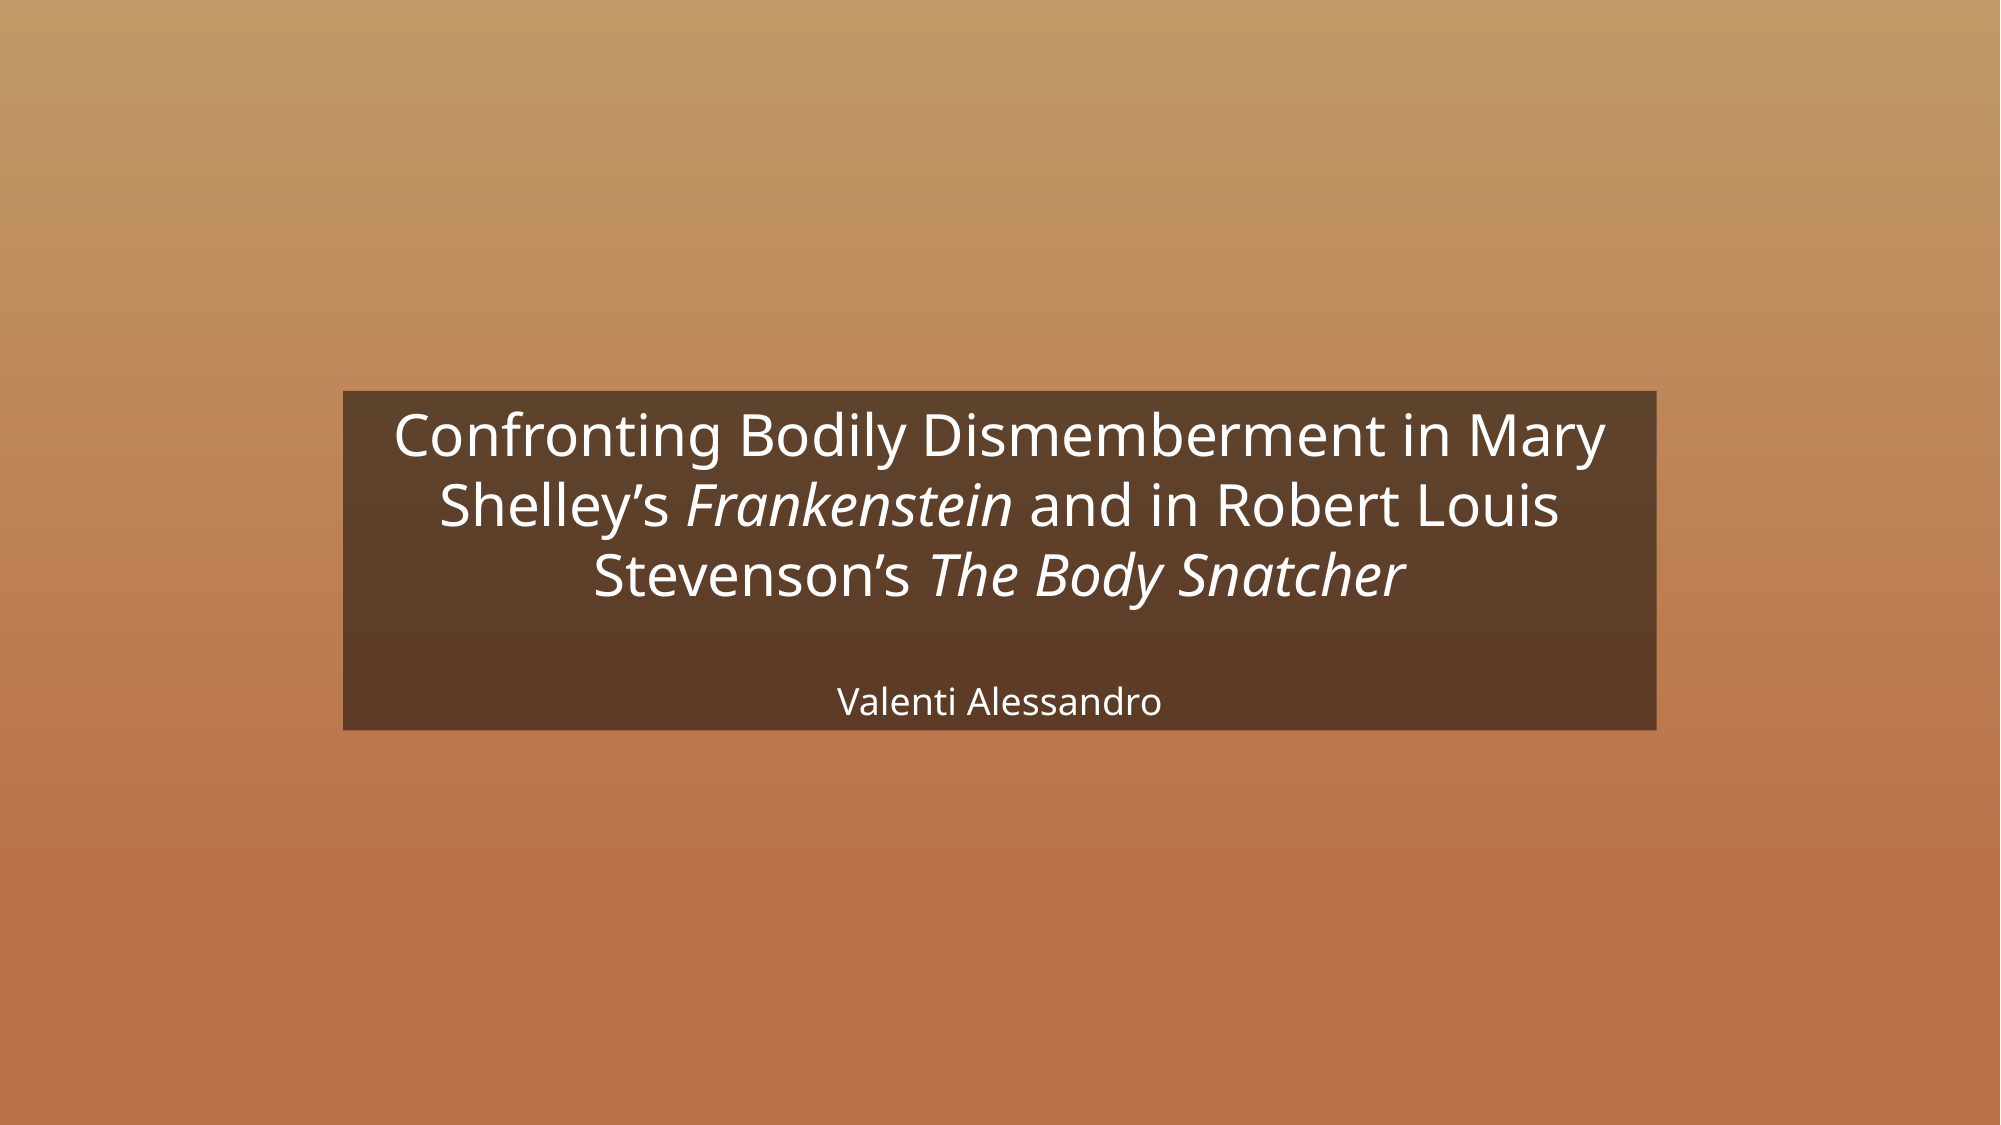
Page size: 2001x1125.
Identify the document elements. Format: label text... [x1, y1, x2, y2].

text_box Confronting Bodily Dismemberment in Mary Shelley’s Frankenstein and in Robert Louis Stevenson’s The Body Snatcher Valenti Alessandro [343, 390, 1657, 731]
